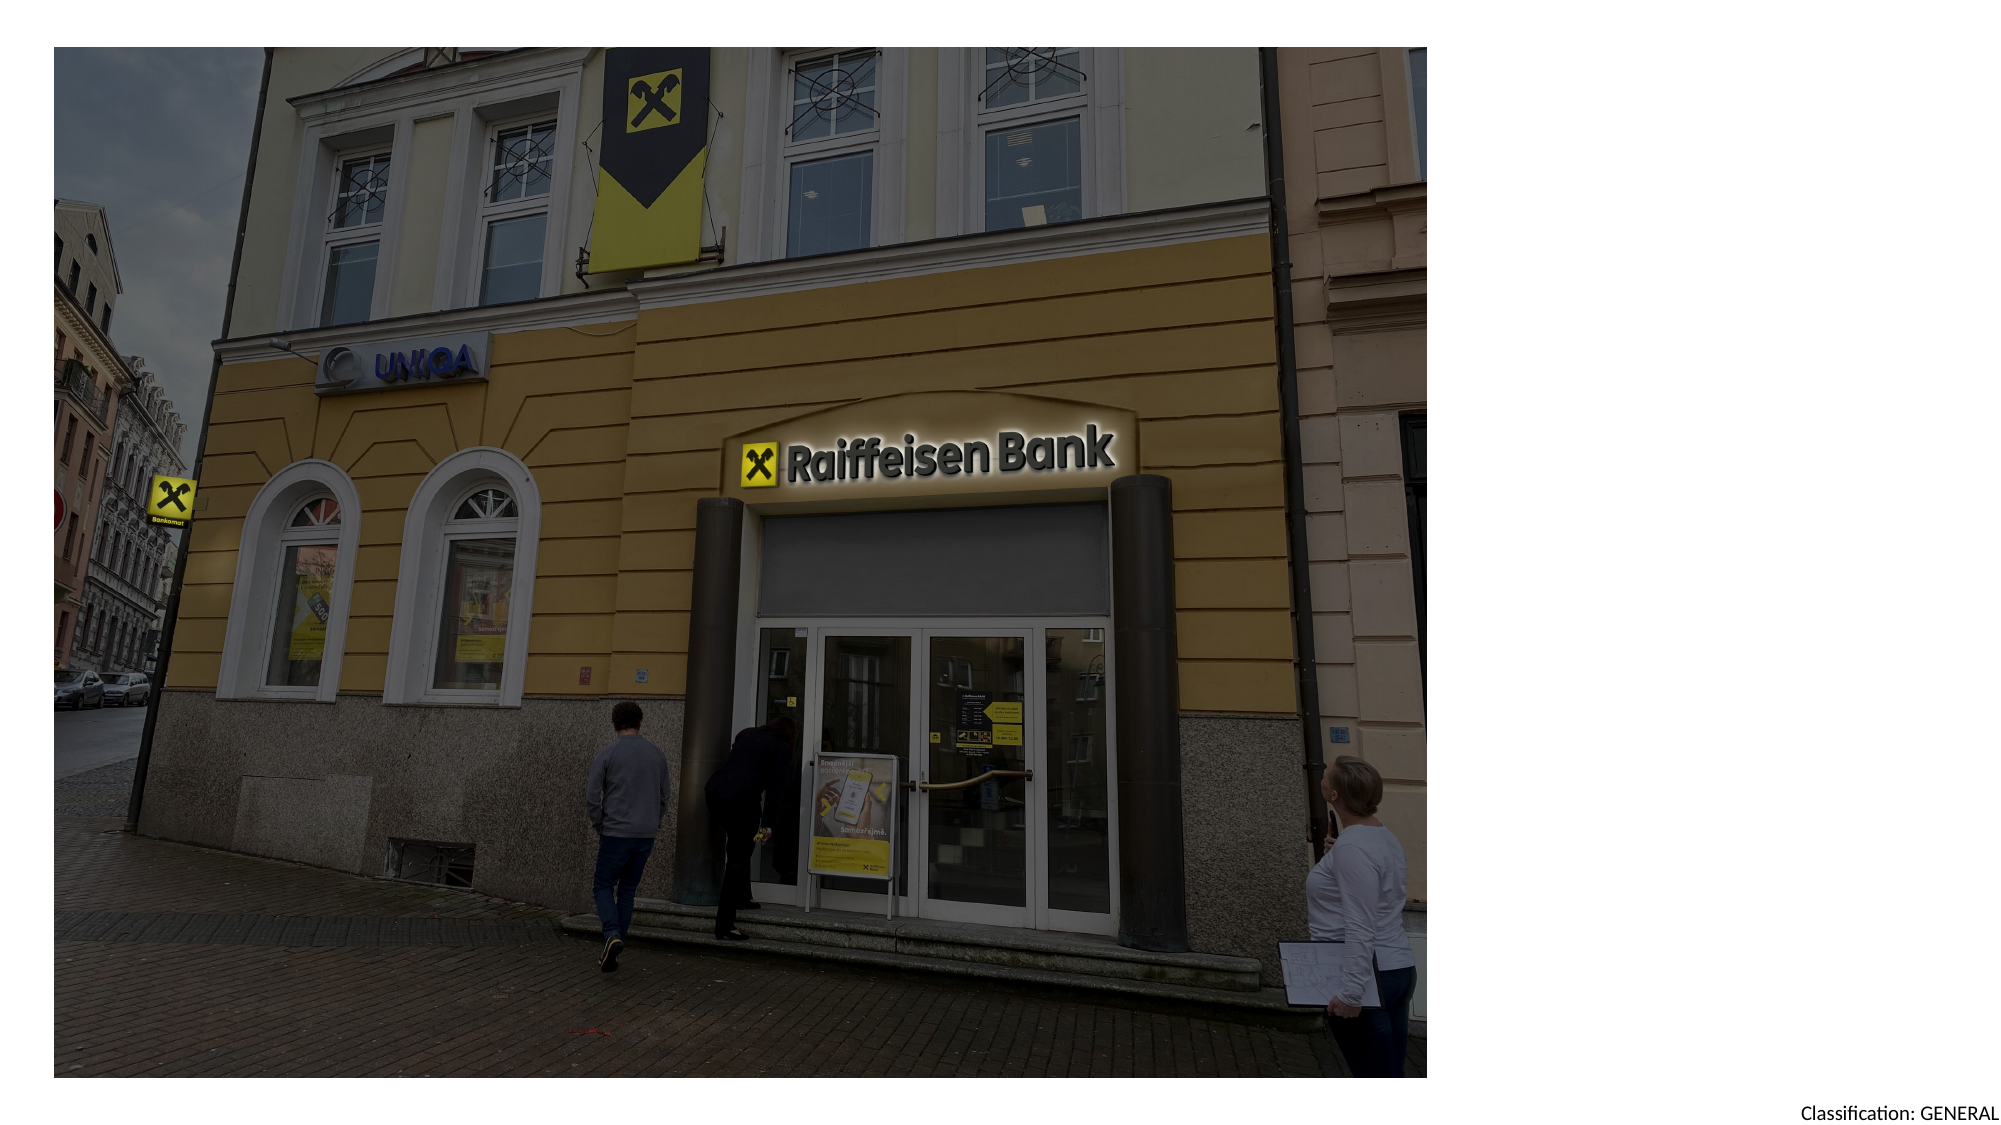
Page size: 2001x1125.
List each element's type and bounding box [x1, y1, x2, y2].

picture [54, 47, 1427, 1078]
